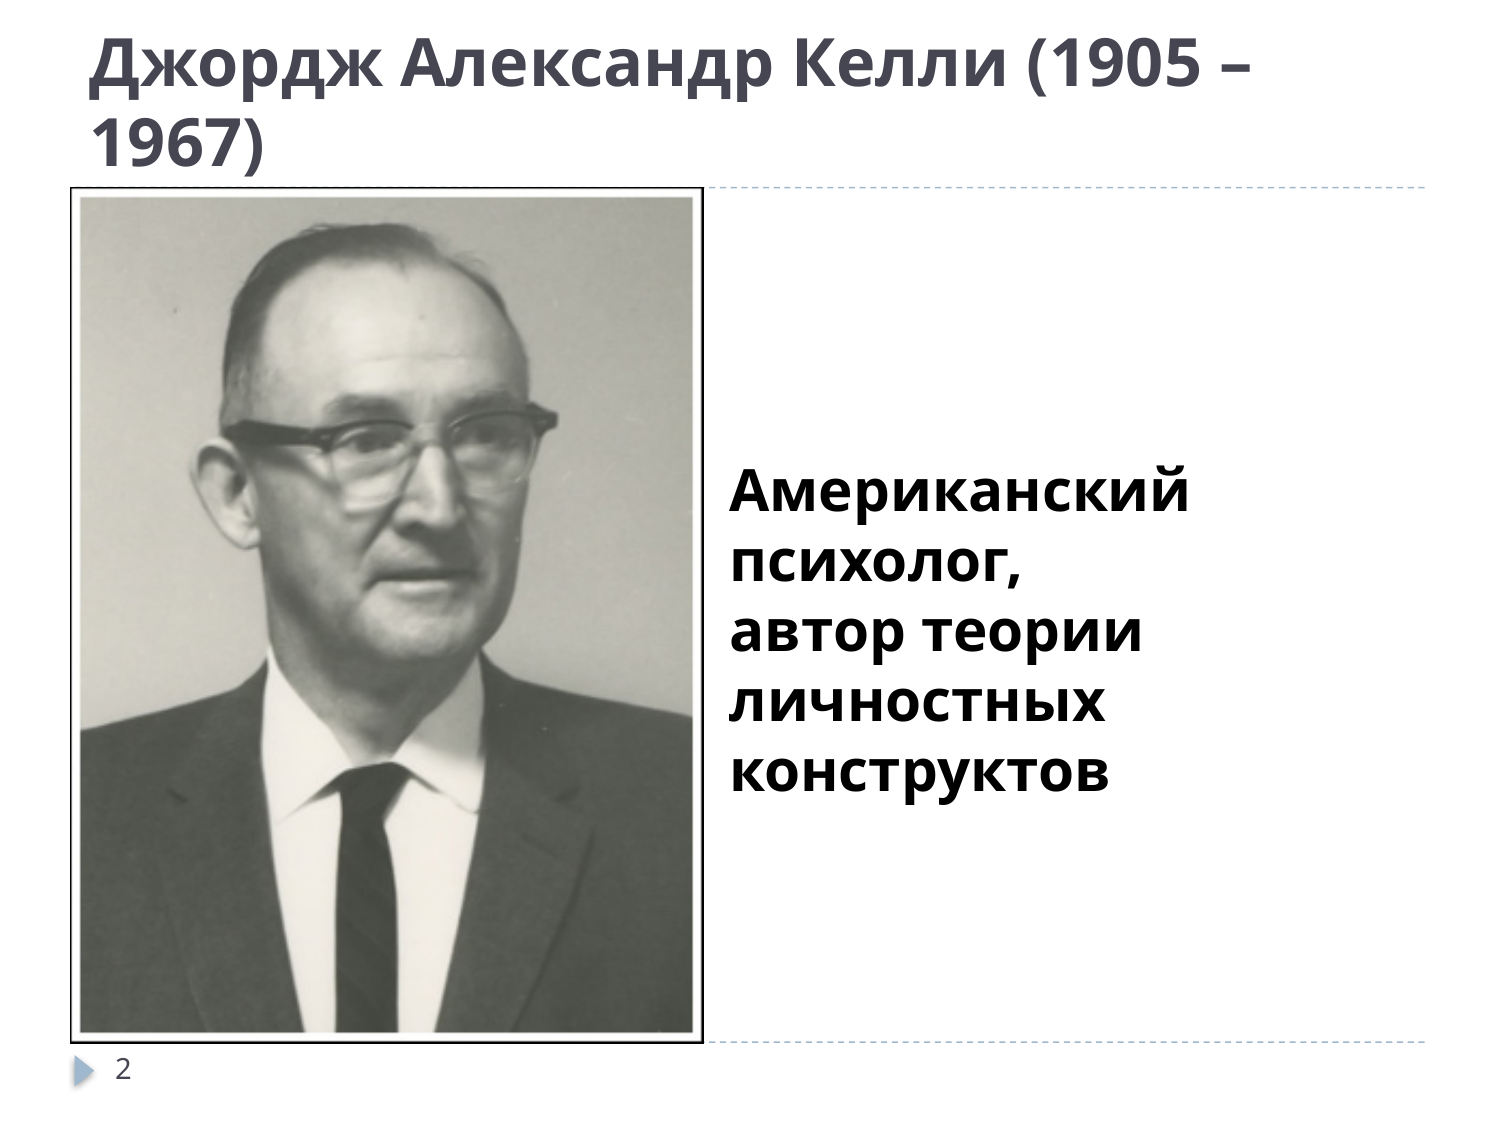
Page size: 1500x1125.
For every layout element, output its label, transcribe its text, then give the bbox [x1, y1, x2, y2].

slide_number 2 [100, 1057, 426, 1103]
title Джордж Александр Келли (1905 – 1967) [75, 24, 1425, 188]
text_box Американский психолог, автор теории личностных конструктов [714, 445, 1465, 810]
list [70, 187, 704, 1044]
